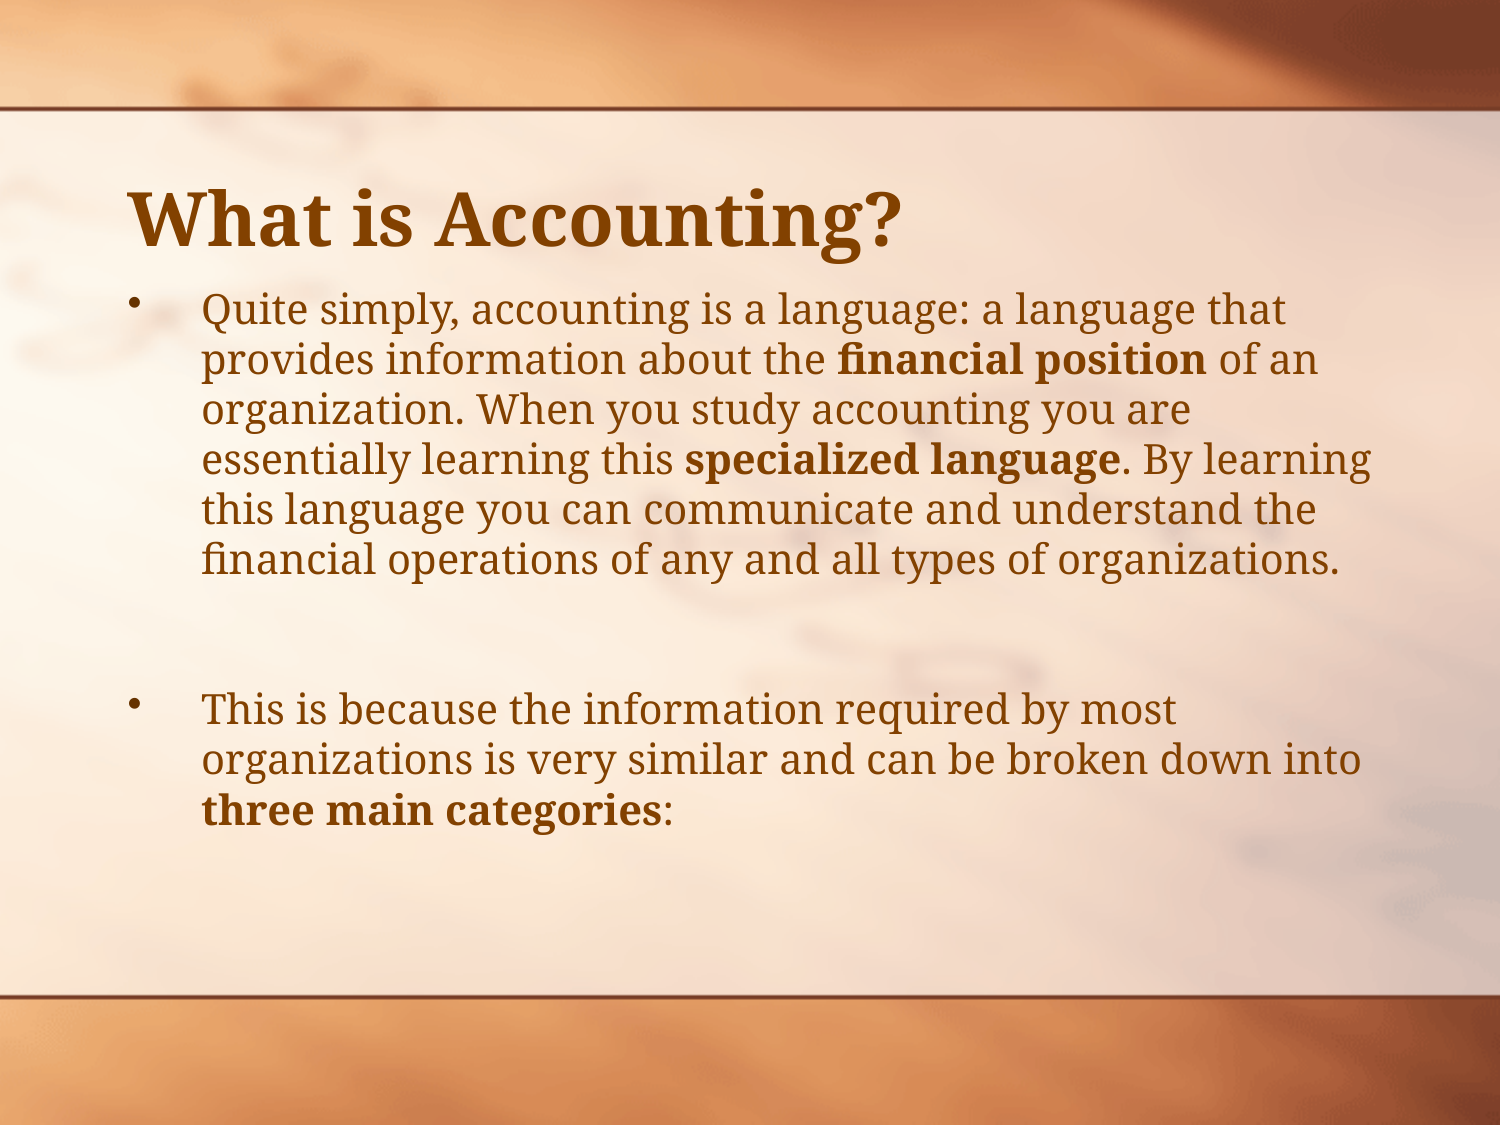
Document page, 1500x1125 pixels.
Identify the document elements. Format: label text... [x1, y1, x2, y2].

list Quite simply, accounting is a language: a language that provides information about the financial position of an organization. When you study accounting you are essentially learning this specialized language. By learning this language you can communicate and understand the financial operations of any and all types of organizations. This is because the information required by most organizations is very similar and can be broken down into three main categories: [112, 274, 1413, 951]
picture [0, 0, 1500, 1125]
title What is Accounting? [112, 124, 1413, 270]
